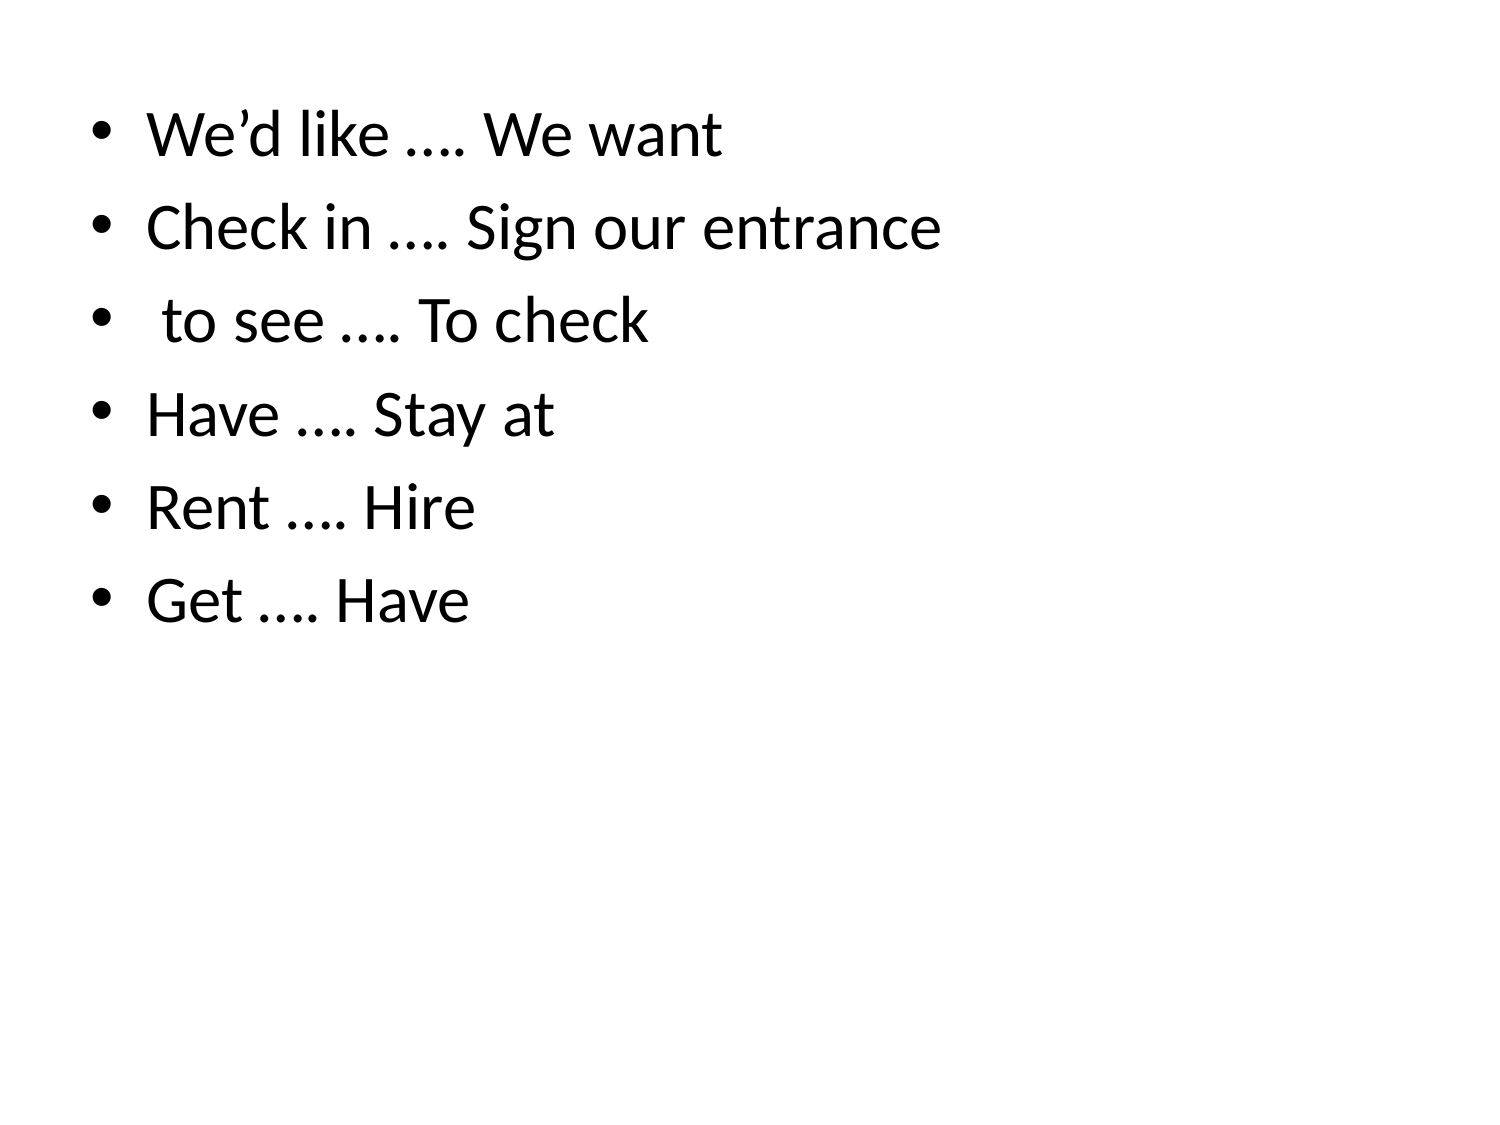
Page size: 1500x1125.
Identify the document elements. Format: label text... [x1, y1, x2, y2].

list We’d like …. We want Check in …. Sign our entrance to see …. To check Have …. Stay at Rent …. Hire Get …. Have [75, 82, 1425, 1005]
